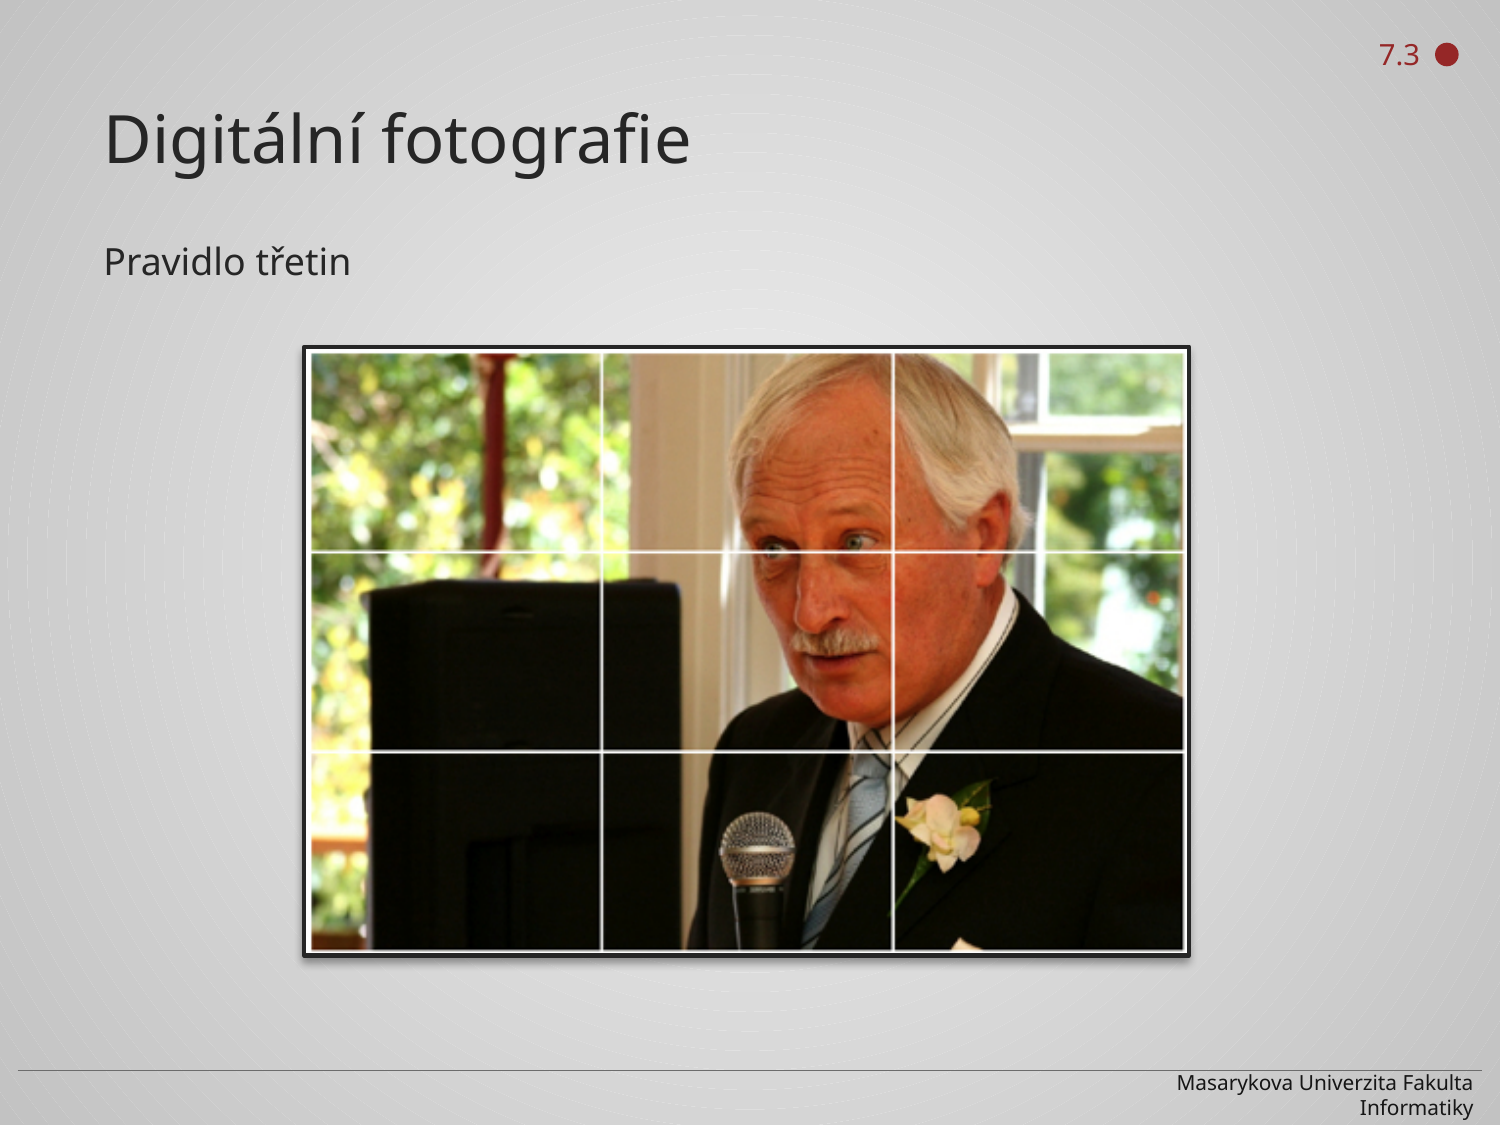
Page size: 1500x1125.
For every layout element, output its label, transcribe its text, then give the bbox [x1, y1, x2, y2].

picture [305, 348, 1188, 954]
text_box 7.3 [1364, 29, 1459, 79]
footer Masarykova Univerzita Fakulta Informatiky [1092, 1065, 1489, 1125]
text_box Digitální fotografie [88, 89, 1436, 230]
text_box Pravidlo třetin [88, 230, 1436, 290]
